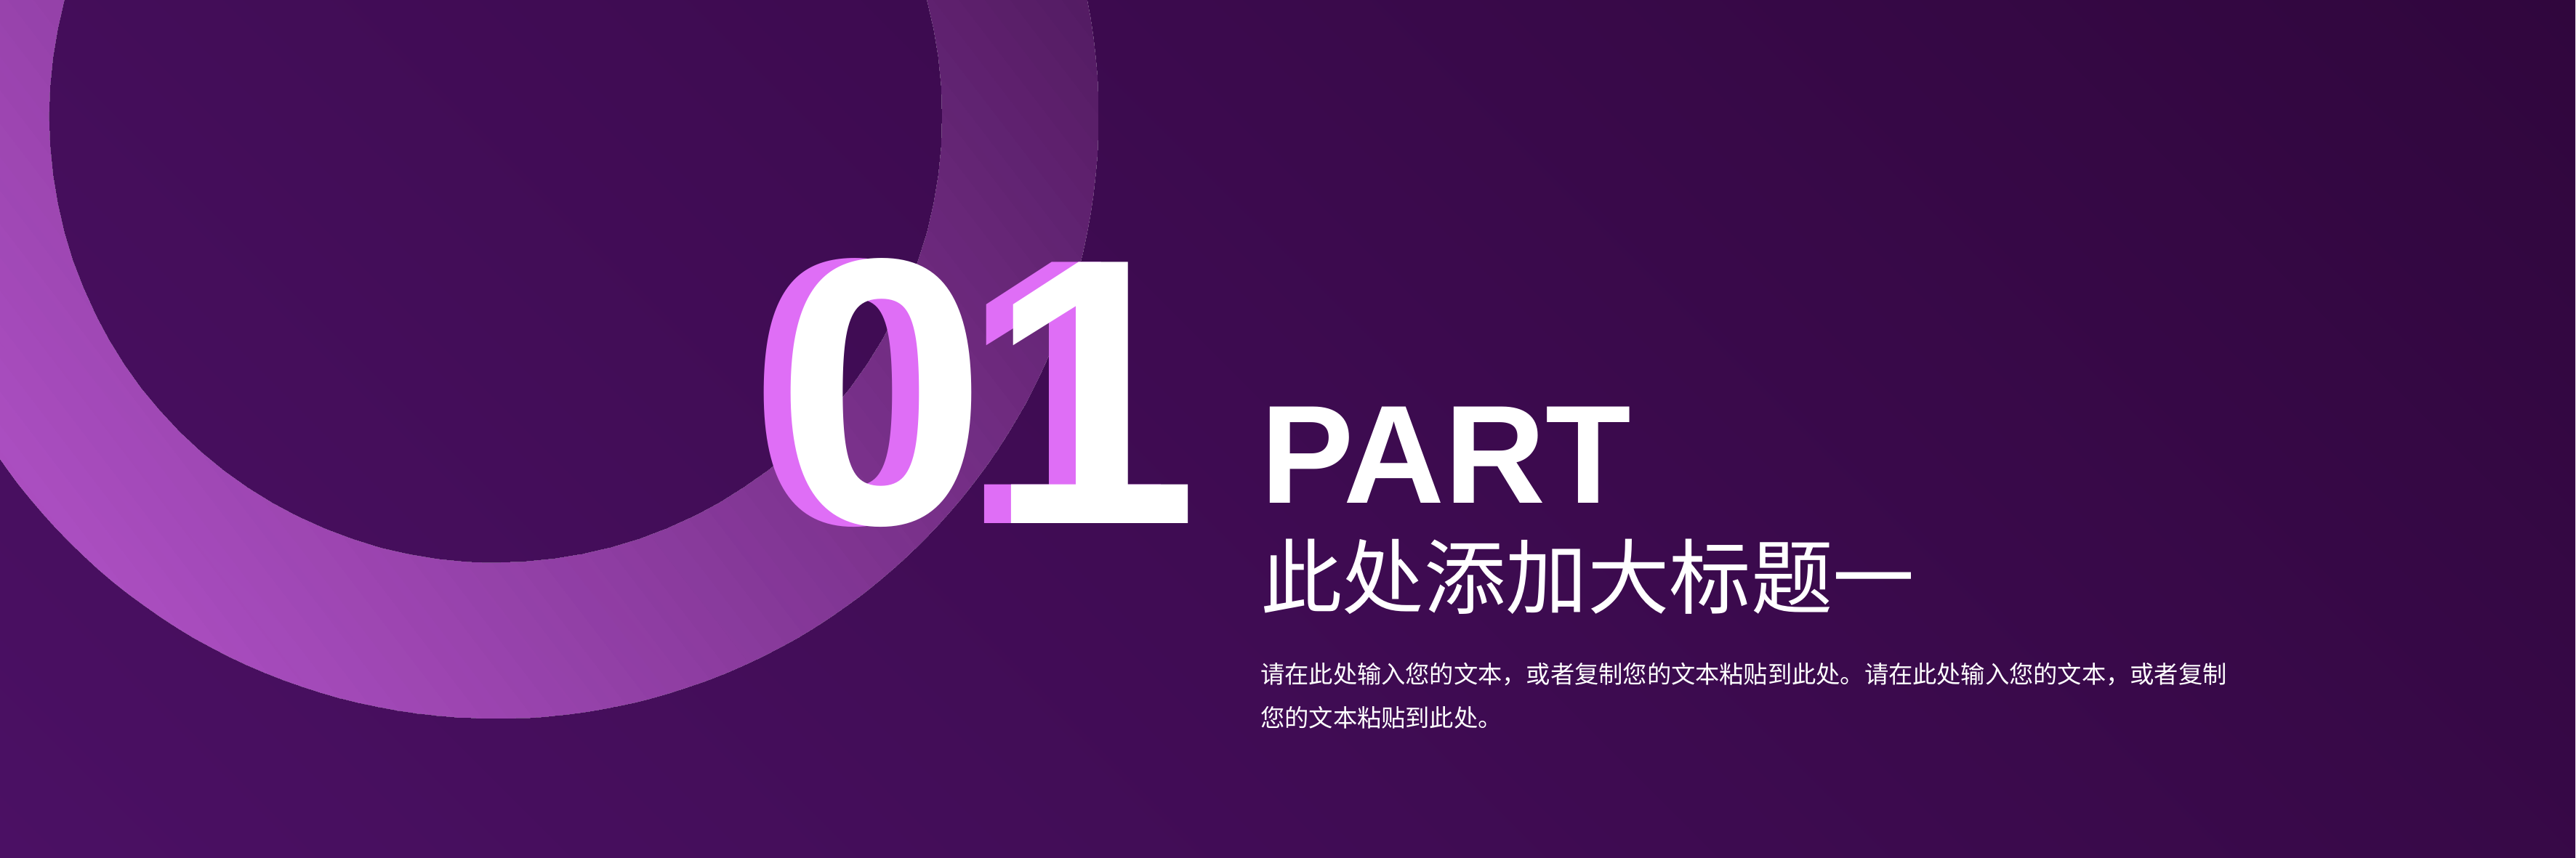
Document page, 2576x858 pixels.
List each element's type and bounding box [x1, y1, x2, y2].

text_box [0, 0, 345, 700]
text_box [628, 137, 2254, 733]
text_box [345, 0, 2230, 858]
